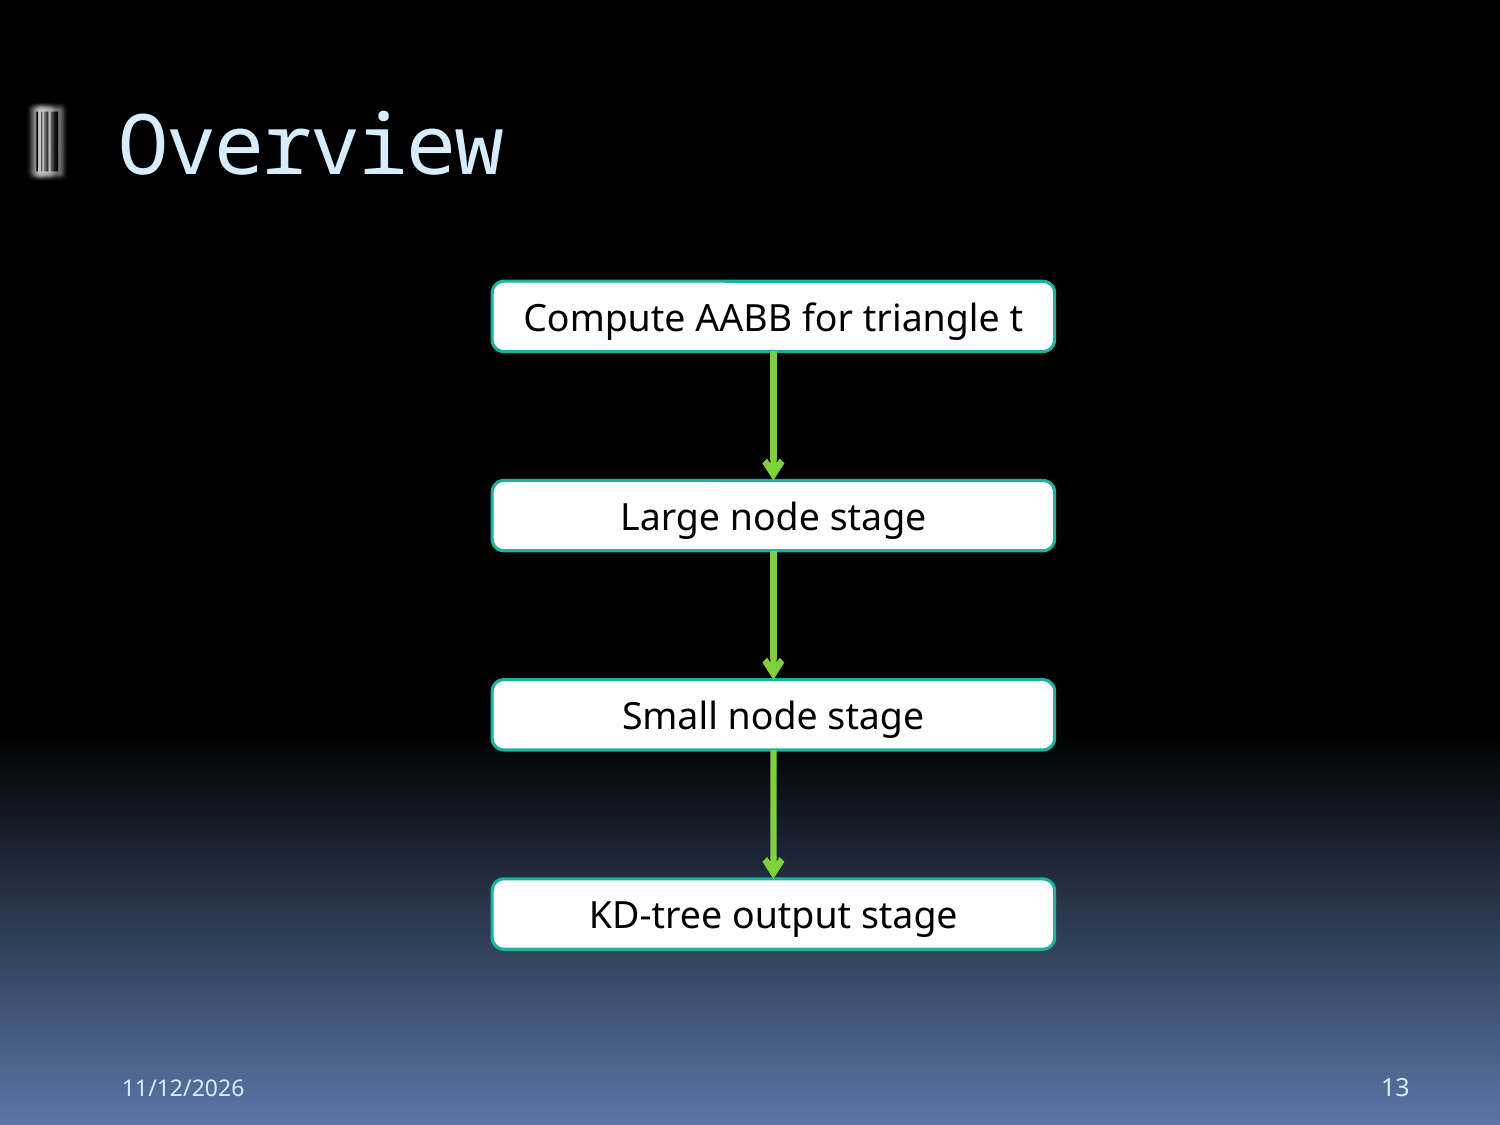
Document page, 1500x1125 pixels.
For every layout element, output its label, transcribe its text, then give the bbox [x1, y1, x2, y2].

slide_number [107, 1052, 457, 1113]
text_box Large node stage [490, 478, 1057, 553]
title Overview [103, 83, 1379, 234]
slide_number 13 [1366, 1052, 1442, 1113]
text_box KD-tree output stage [490, 877, 1057, 951]
text_box Small node stage [490, 678, 1057, 752]
text_box Compute AABB for triangle t [490, 279, 1057, 354]
